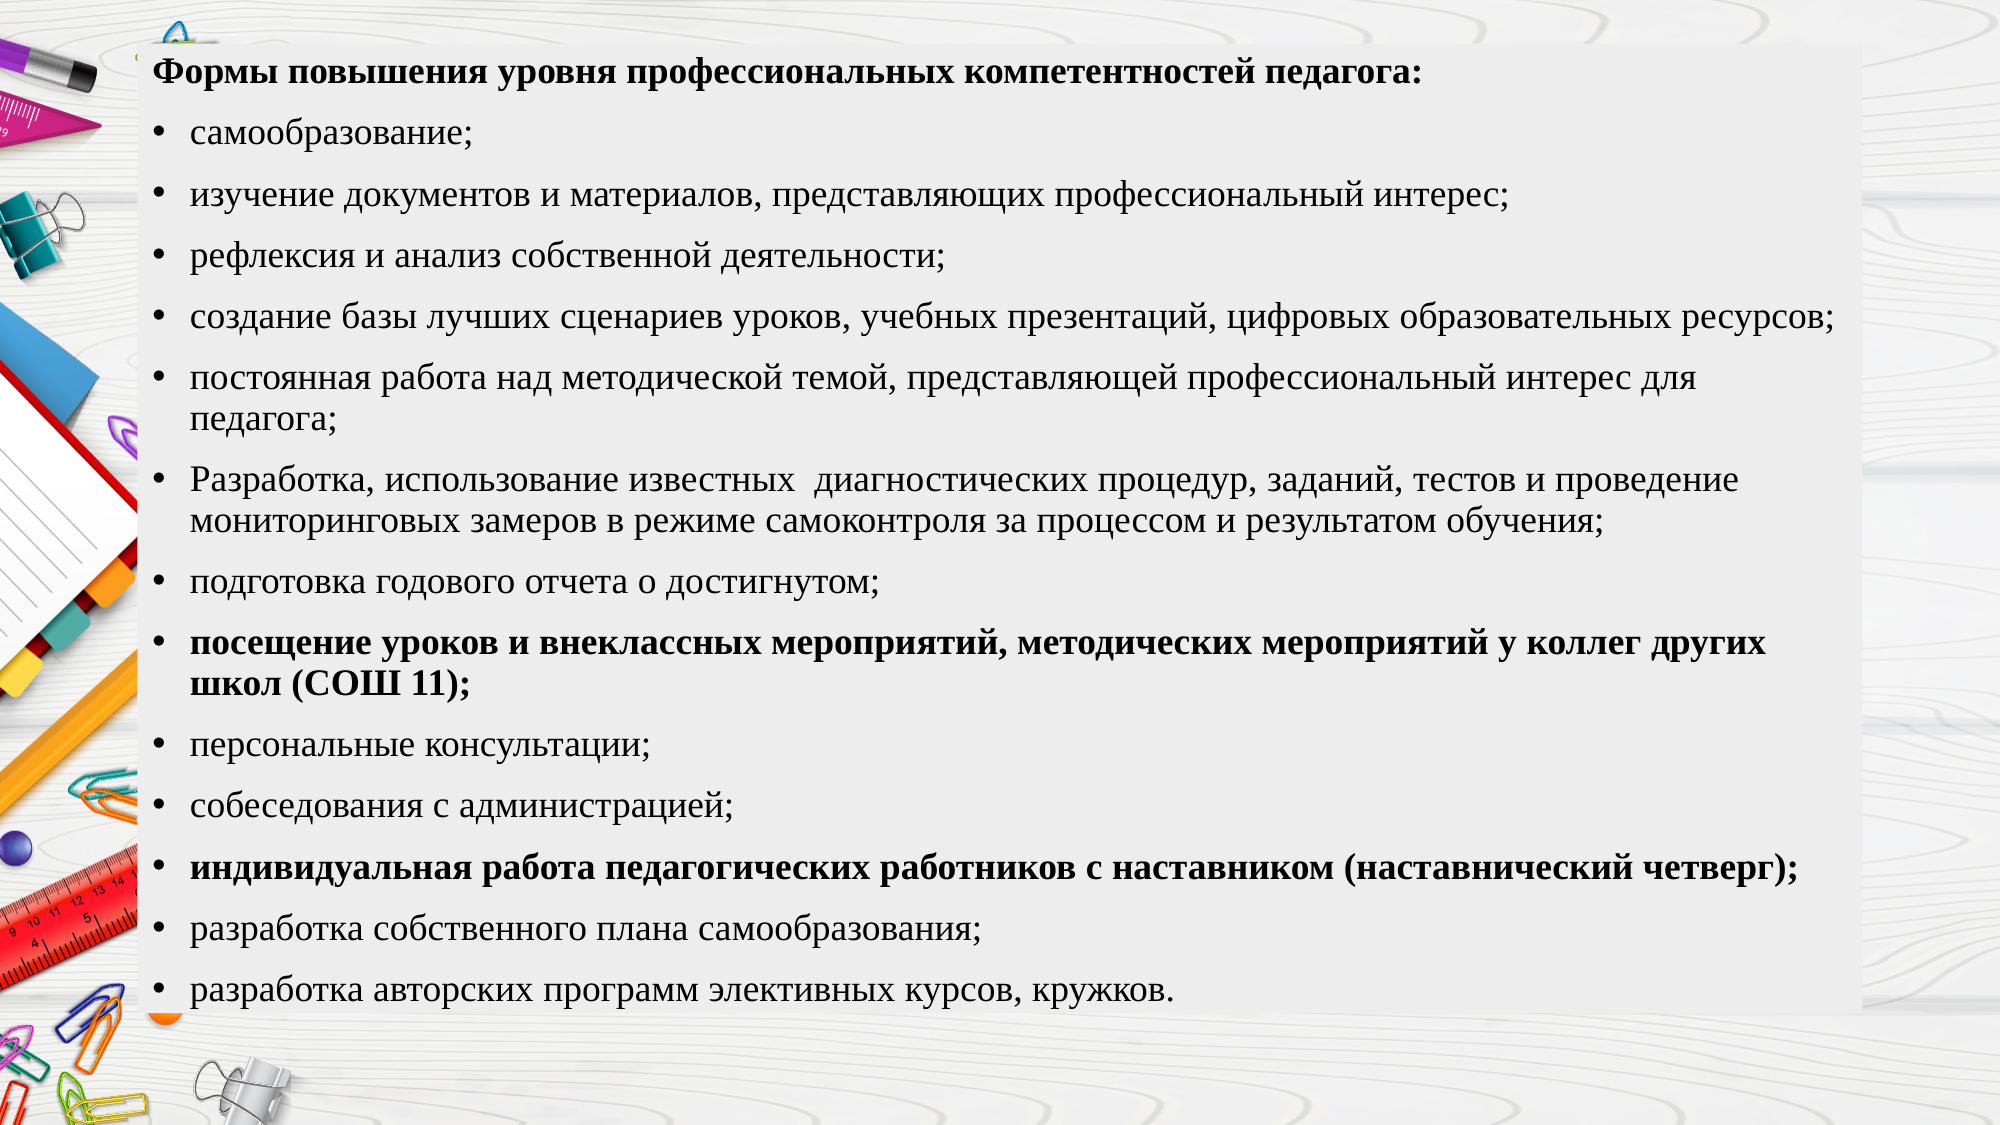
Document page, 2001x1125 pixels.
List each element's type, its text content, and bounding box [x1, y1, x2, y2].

picture [0, 0, 2000, 1125]
list Формы повышения уровня профессиональных компетентностей педагога: самообразование; изучение документов и материалов, представляющих профессиональный интерес; рефлексия и анализ собственной деятельности; создание базы лучших сценариев уроков, учебных презентаций, цифровых образовательных ресурсов; постоянная работа над методической темой, представляющей профессиональный интерес для педагога; Разработка, использование известных диагностических процедур, заданий, тестов и проведение мониторинговых замеров в режиме самоконтроля за процессом и результатом обучения; подготовка годового отчета о достигнутом; посещение уроков и внеклассных мероприятий, методических мероприятий у коллег других школ (СОШ 11); персональные консультации; собеседования с администрацией; индивидуальная работа педагогических работников с наставником (наставнический четверг); разработка собственного плана самообразования; разработка авторских программ элективных курсов, кружков. [137, 43, 1863, 1014]
